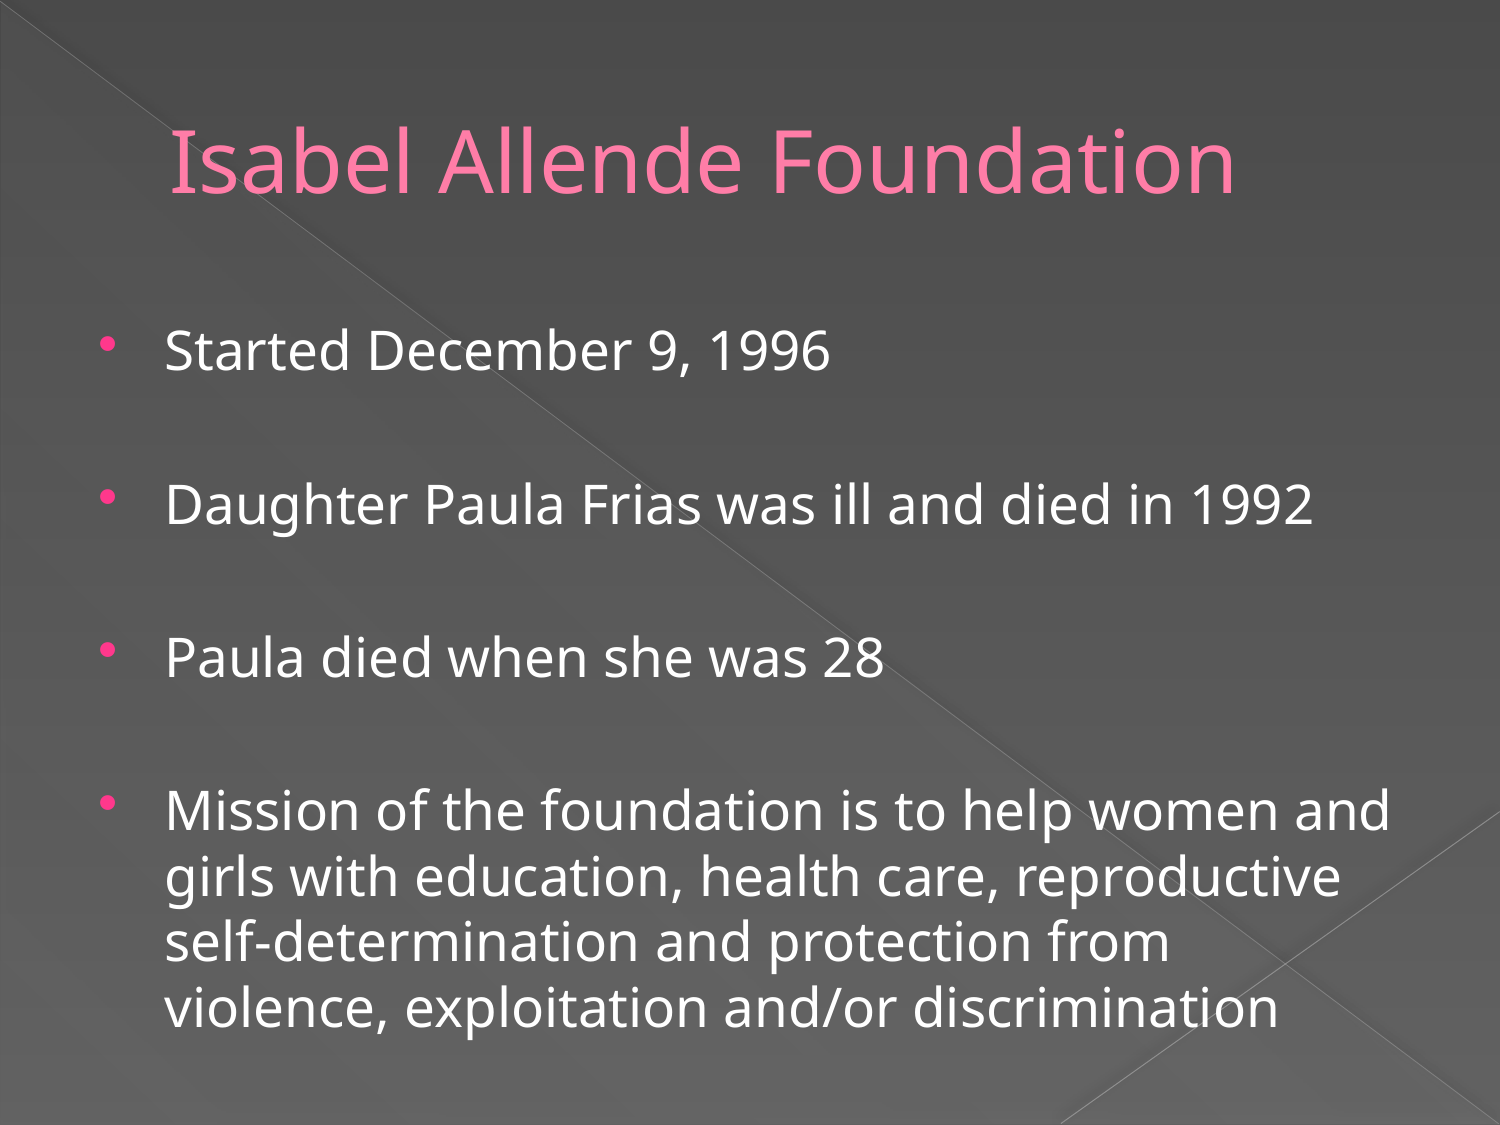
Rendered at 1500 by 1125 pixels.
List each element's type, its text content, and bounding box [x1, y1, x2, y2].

list Started December 9, 1996 Daughter Paula Frias was ill and died in 1992 Paula died when she was 28 Mission of the foundation is to help women and girls with education, health care, reproductive self-determination and protection from violence, exploitation and/or discrimination [75, 308, 1425, 1059]
title Isabel Allende Foundation [75, 43, 1425, 274]
